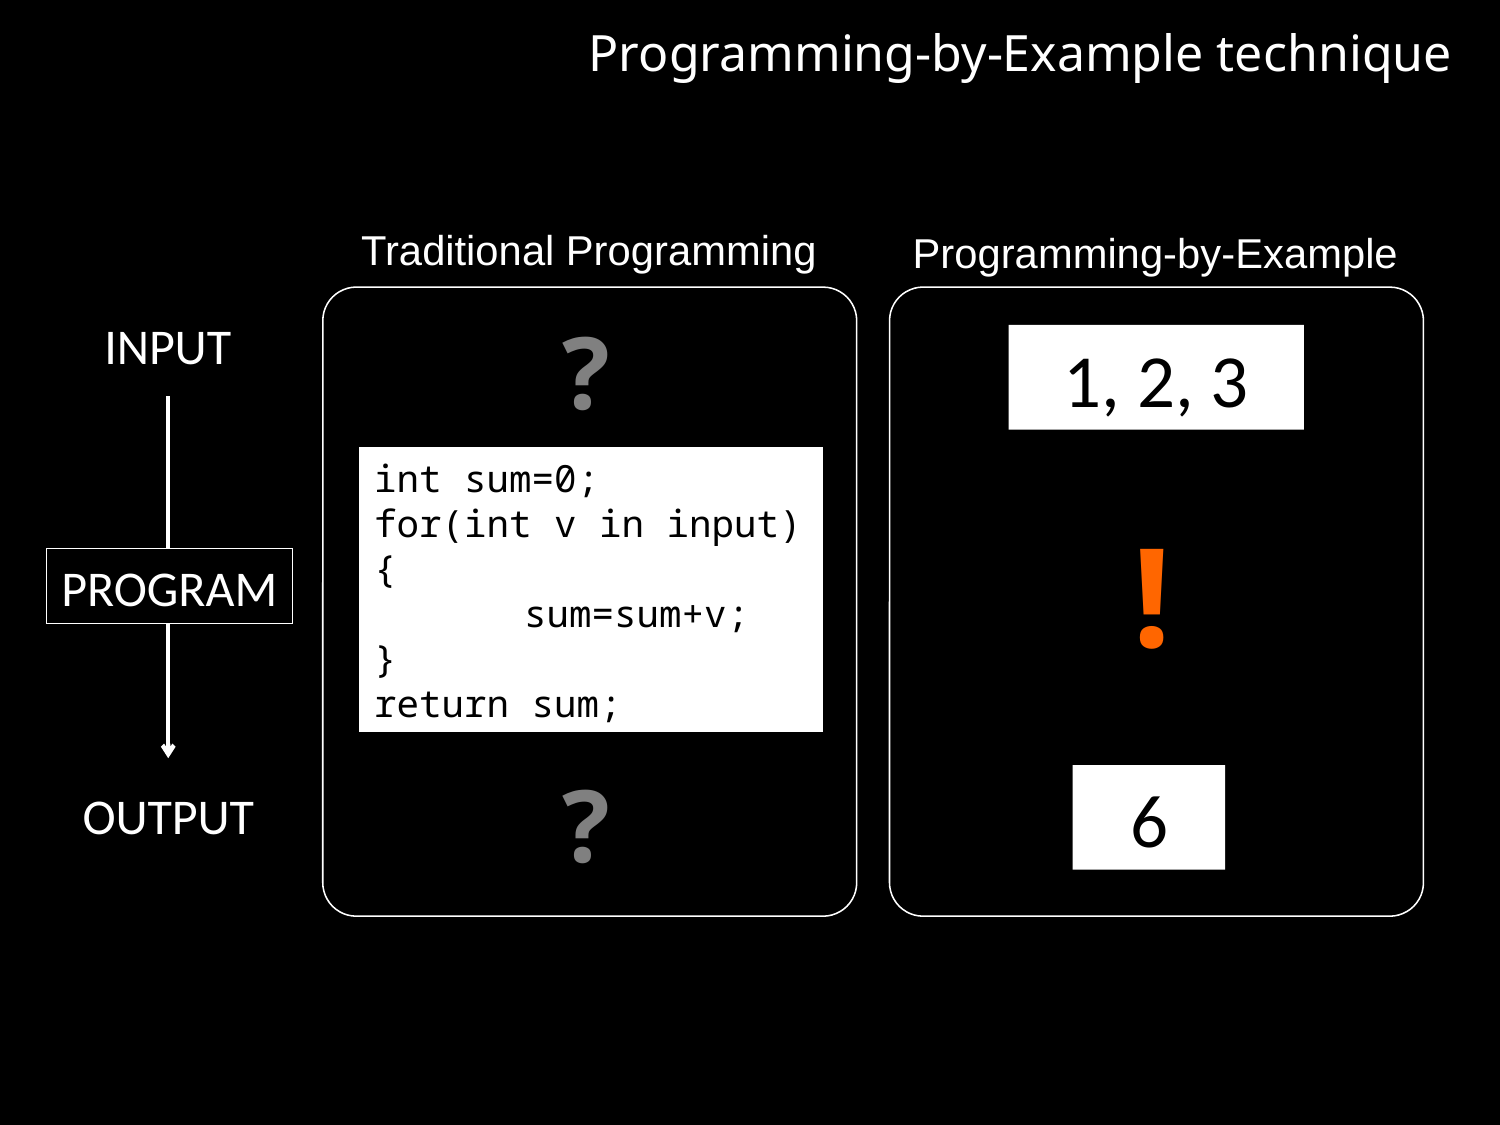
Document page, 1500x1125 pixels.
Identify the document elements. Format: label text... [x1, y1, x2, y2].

text_box 6 [1072, 765, 1226, 870]
text_box 1, 2, 3 [1008, 324, 1304, 430]
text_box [44, 306, 294, 854]
text_box ? [547, 754, 630, 890]
text_box Programming-by-Example technique [122, 14, 1467, 89]
text_box ! [1117, 502, 1200, 683]
text_box Programming-by-Example [895, 219, 1416, 285]
text_box [321, 286, 858, 917]
text_box ? [547, 302, 630, 438]
text_box Traditional Programming [331, 216, 846, 282]
text_box int sum=0; for(int v in input) { sum=sum+v; } return sum; [359, 447, 823, 732]
text_box [888, 286, 1425, 917]
